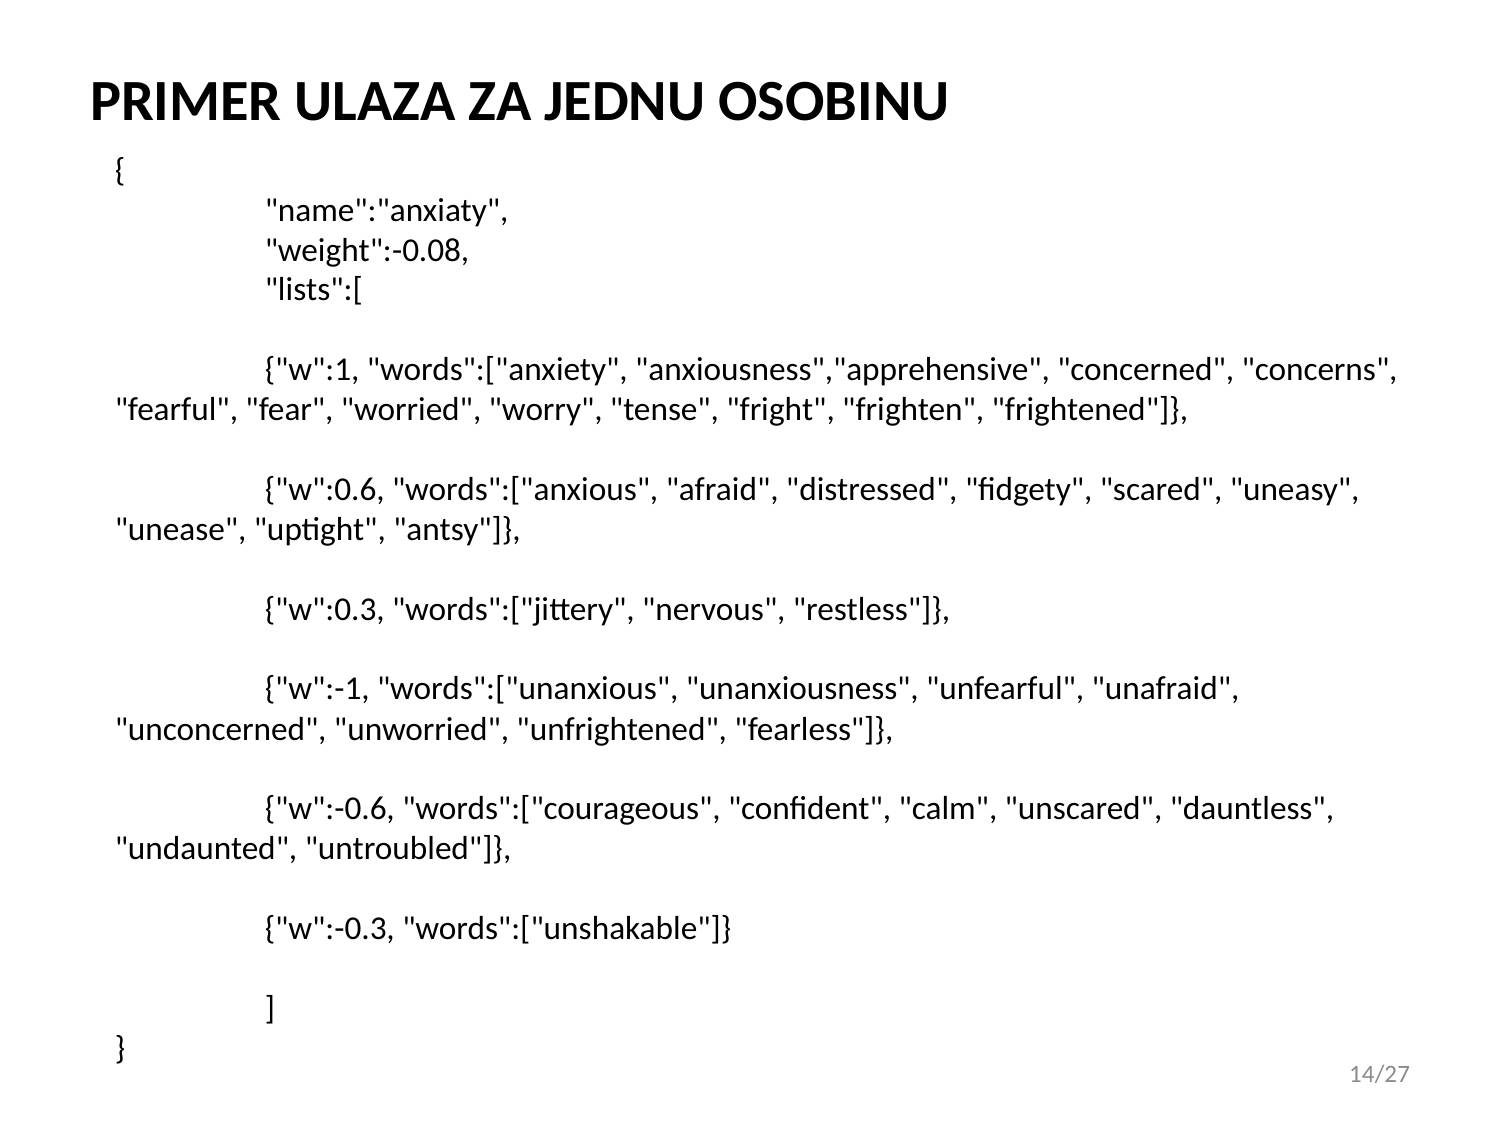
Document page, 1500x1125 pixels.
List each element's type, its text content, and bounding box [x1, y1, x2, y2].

text_box { "name":"anxiaty", "weight":-0.08, "lists":[ {"w":1, "words":["anxiety", "anxiousness","apprehensive", "concerned", "concerns", "fearful", "fear", "worried", "worry", "tense", "fright", "frighten", "frightened"]}, {"w":0.6, "words":["anxious", "afraid", "distressed", "fidgety", "scared", "uneasy", "unease", "uptight", "antsy"]}, {"w":0.3, "words":["jittery", "nervous", "restless"]}, {"w":-1, "words":["unanxious", "unanxiousness", "unfearful", "unafraid", "unconcerned", "unworried", "unfrightened", "fearless"]}, {"w":-0.6, "words":["courageous", "confident", "calm", "unscared", "dauntless", "undaunted", "untroubled"]}, {"w":-0.3, "words":["unshakable"]} ] } [99, 140, 1425, 1114]
slide_number 14/27 [1074, 1042, 1425, 1103]
title PRIMER ULAZA ZA JEDNU OSOBINU [75, 45, 1425, 150]
